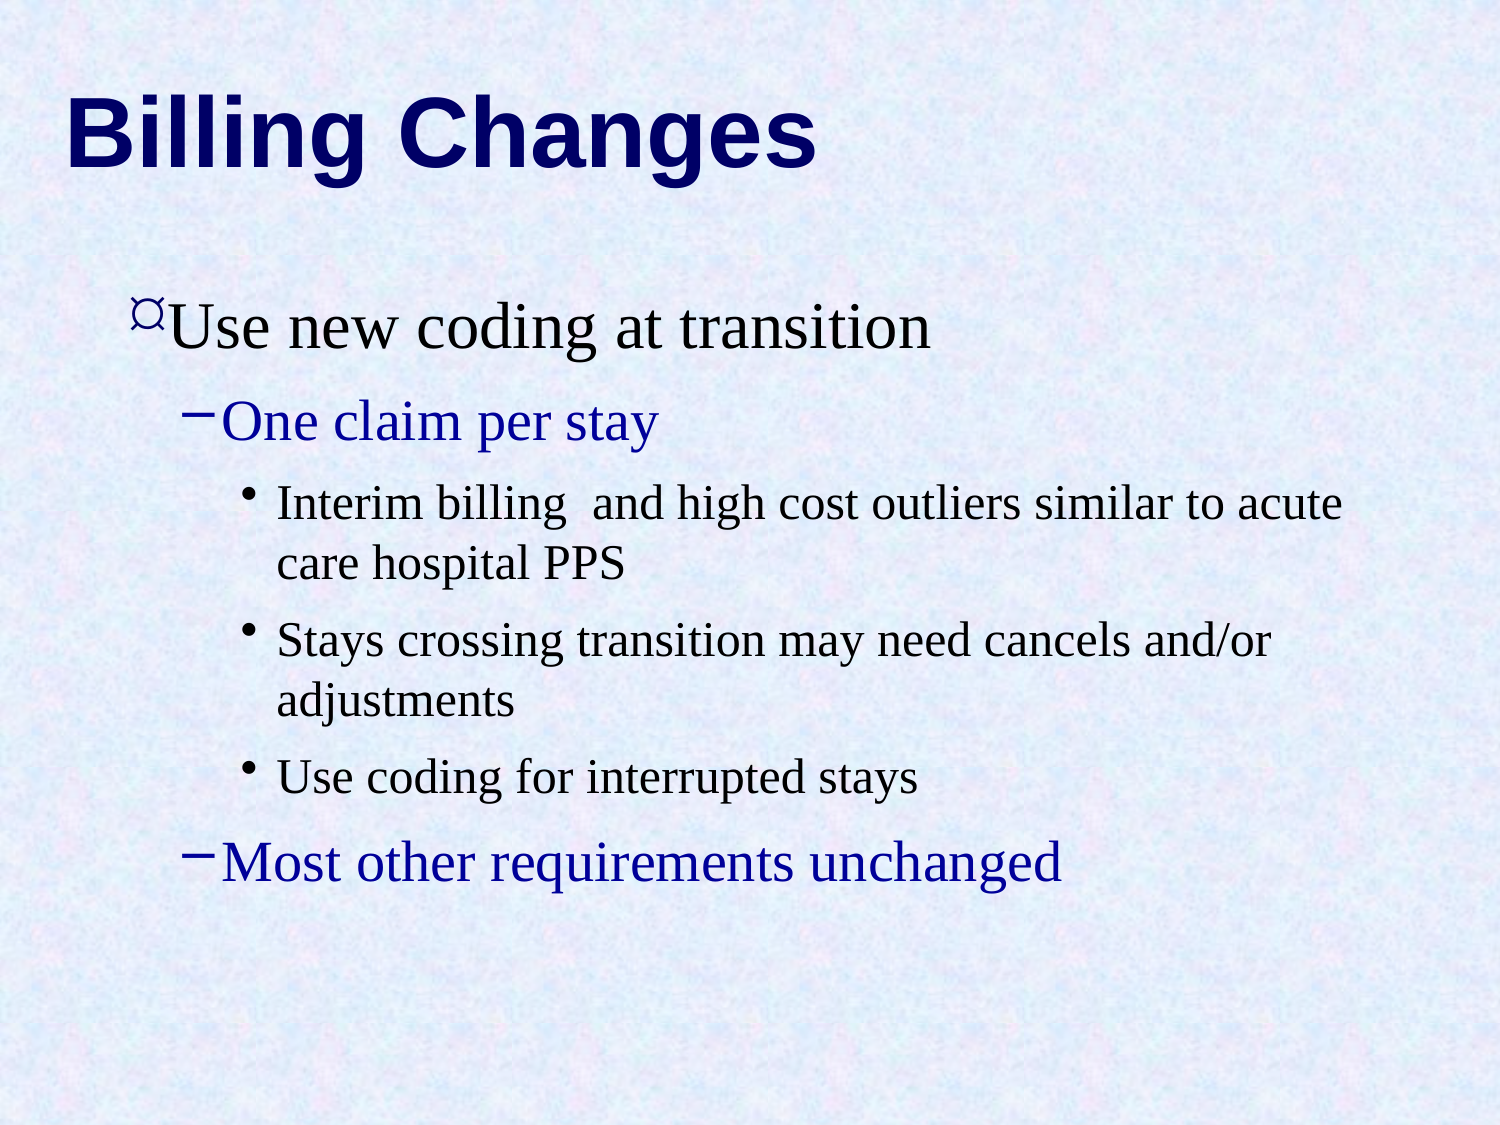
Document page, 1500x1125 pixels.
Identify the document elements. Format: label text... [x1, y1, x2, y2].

title Billing Changes [50, 37, 1450, 238]
list Use new coding at transition One claim per stay Interim billing and high cost outliers similar to acute care hospital PPS Stays crossing transition may need cancels and/or adjustments Use coding for interrupted stays Most other requirements unchanged [112, 275, 1375, 1050]
